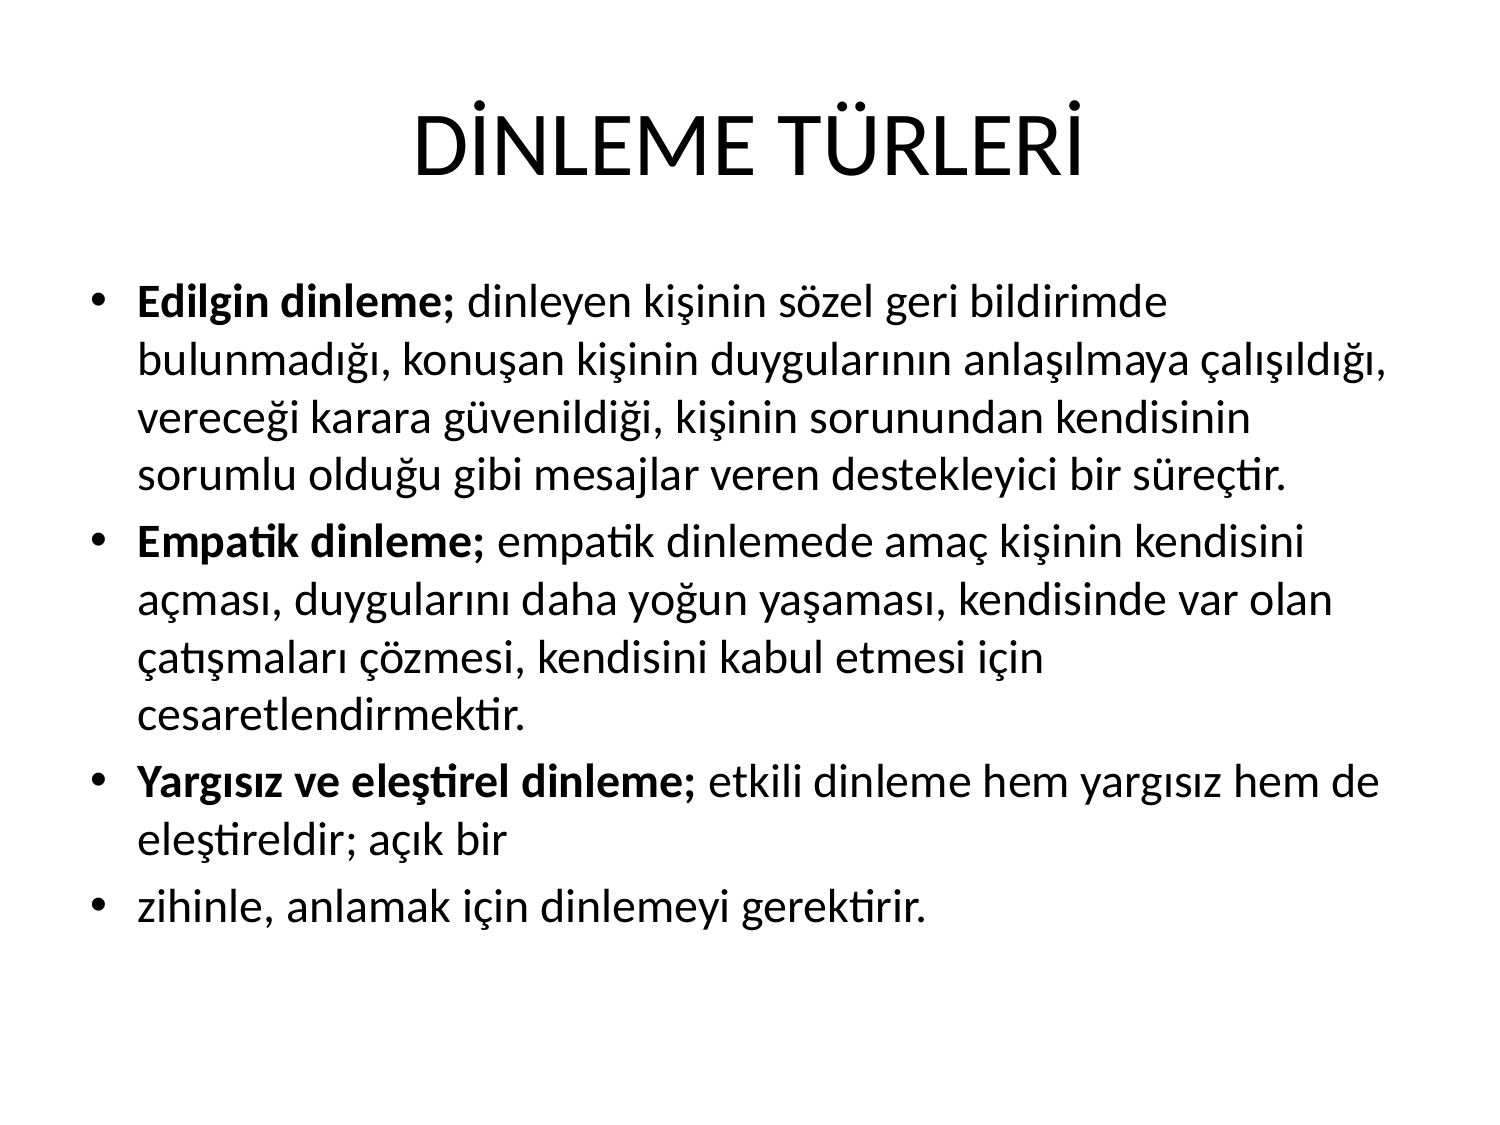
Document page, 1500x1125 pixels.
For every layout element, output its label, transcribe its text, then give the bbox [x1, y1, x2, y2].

list Edilgin dinleme; dinleyen kişinin sözel geri bildirimde bulunmadığı, konuşan kişinin duygularının anlaşılmaya çalışıldığı, vereceği karara güvenildiği, kişinin sorunundan kendisinin sorumlu olduğu gibi mesajlar veren destekleyici bir süreçtir. Empatik dinleme; empatik dinlemede amaç kişinin kendisini açması, duygularını daha yoğun yaşaması, kendisinde var olan çatışmaları çözmesi, kendisini kabul etmesi için cesaretlendirmektir. Yargısız ve eleştirel dinleme; etkili dinleme hem yargısız hem de eleştireldir; açık bir zihinle, anlamak için dinlemeyi gerektirir. [75, 262, 1425, 1005]
title DİNLEME TÜRLERİ [75, 45, 1425, 233]
